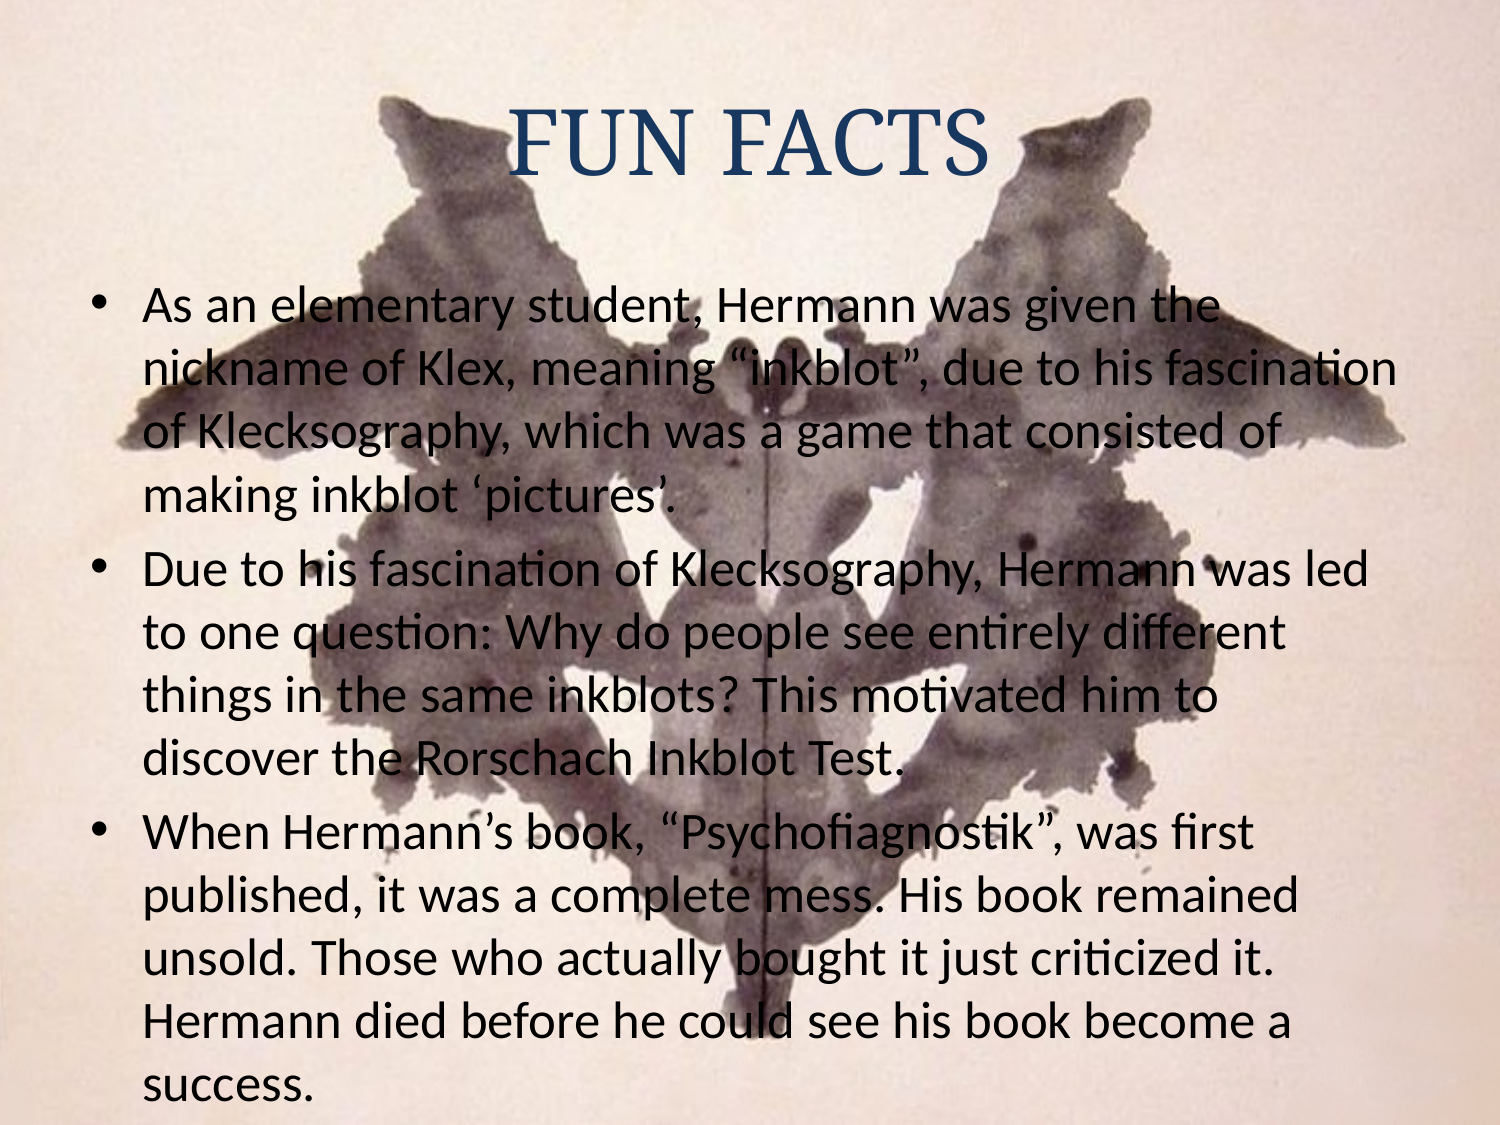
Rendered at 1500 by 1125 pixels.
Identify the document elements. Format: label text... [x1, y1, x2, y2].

title FUN FACTS [75, 45, 1425, 233]
list As an elementary student, Hermann was given the nickname of Klex, meaning “inkblot”, due to his fascination of Klecksography, which was a game that consisted of making inkblot ‘pictures’. Due to his fascination of Klecksography, Hermann was led to one question: Why do people see entirely different things in the same inkblots? This motivated him to discover the Rorschach Inkblot Test. When Hermann’s book, “Psychofiagnostik”, was first published, it was a complete mess. His book remained unsold. Those who actually bought it just criticized it. Hermann died before he could see his book become a success. [75, 262, 1425, 1125]
picture [0, 0, 1500, 1125]
